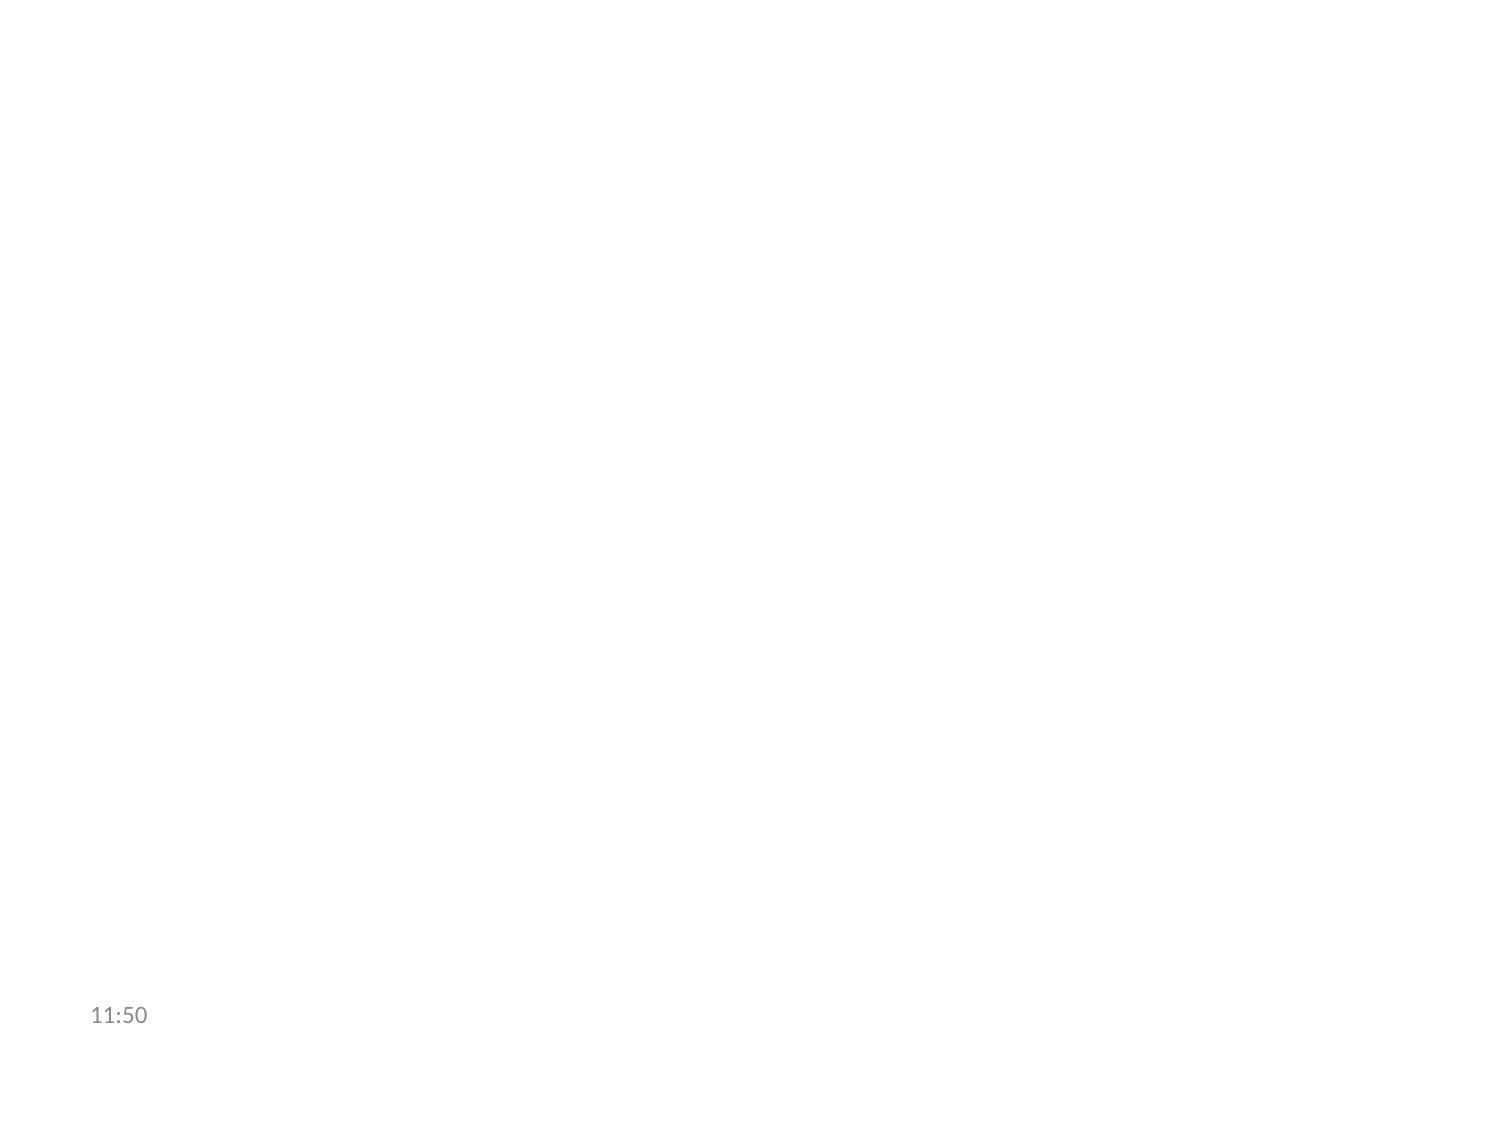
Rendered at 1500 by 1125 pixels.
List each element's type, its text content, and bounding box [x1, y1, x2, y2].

text_box 15:35 [75, 983, 425, 1044]
